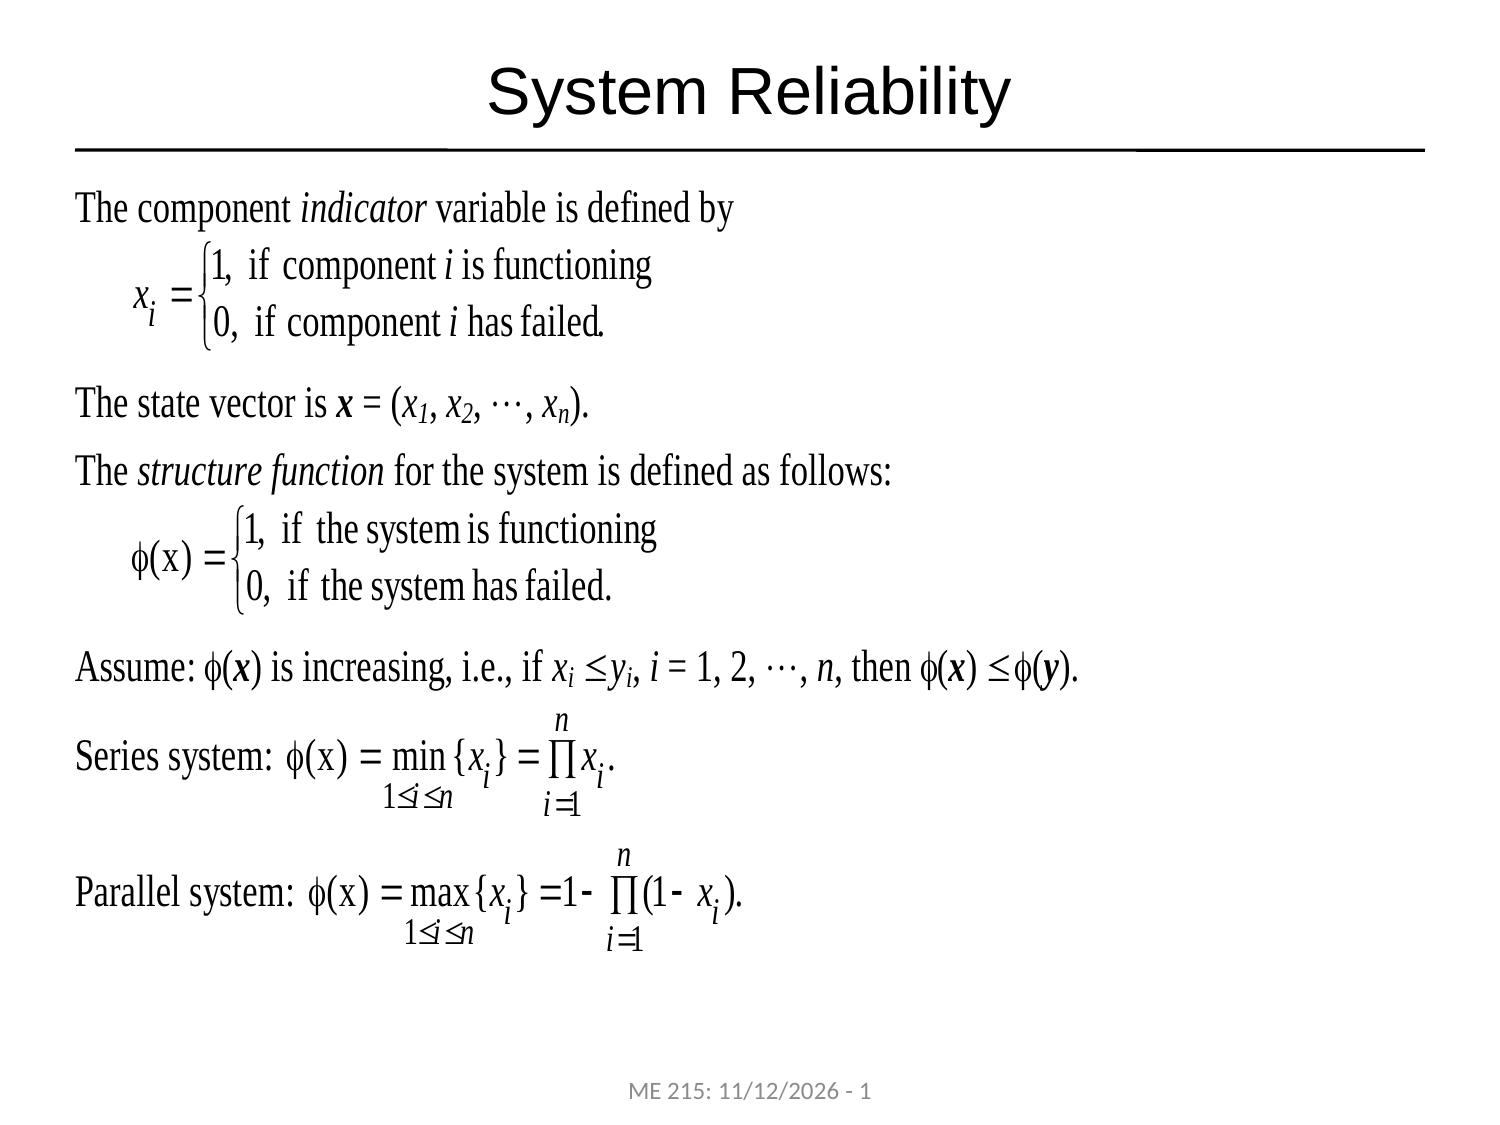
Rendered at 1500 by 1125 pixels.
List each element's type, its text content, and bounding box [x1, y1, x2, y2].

list System Reliability [75, 37, 1425, 138]
picture [74, 164, 1425, 966]
footer ME 215: 11/11/2021 - 1 [549, 1063, 950, 1116]
